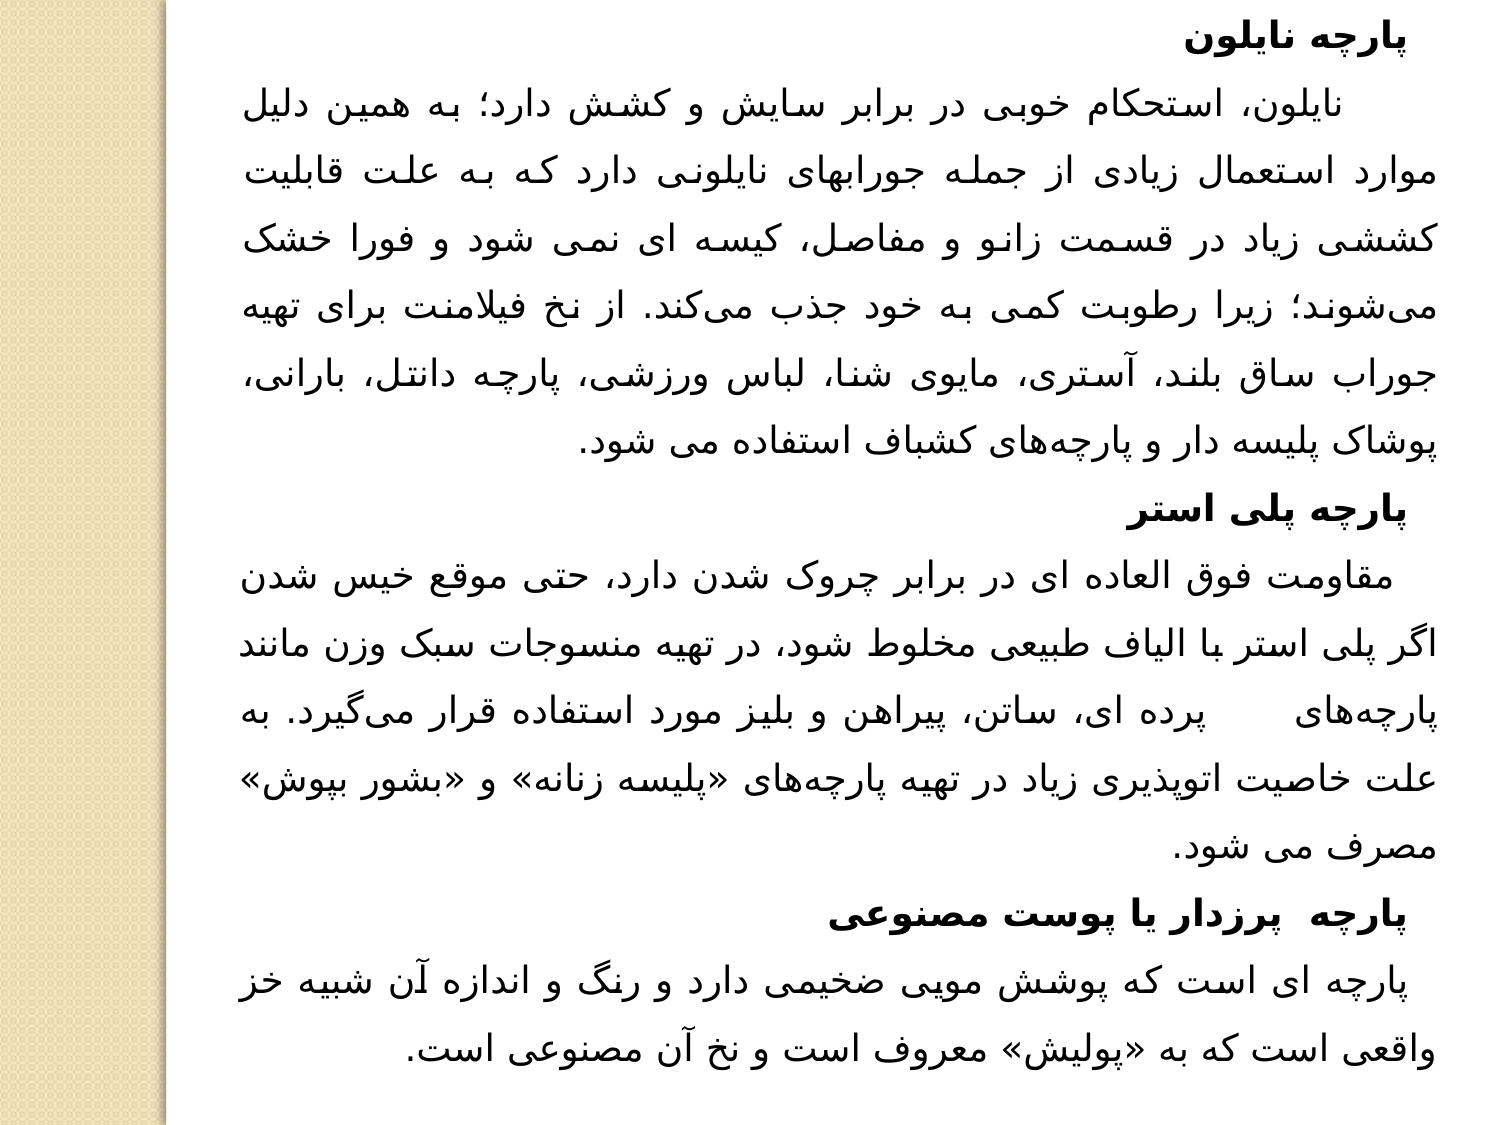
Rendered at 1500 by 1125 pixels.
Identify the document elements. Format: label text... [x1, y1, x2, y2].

text_box پارچه نایلون نایلون، استحکام خوبی در برابر سایش و کشش دارد؛ به همین دلیل موارد استعمال زیادی از جمله جورابهای نایلونی دارد که به علت قابلیت کششی زیاد در قسمت زانو و مفاصل، کیسه ای نمی شود و فورا خشک می‌شوند؛ زیرا رطوبت کمی به خود جذب می‌کند. از نخ فیلامنت برای تهیه جوراب ساق بلند، آستری، مایوی شنا، لباس ورزشی، پارچه دانتل، بارانی، پوشاک پلیسه دار و پارچه‌های کشباف استفاده می شود. پارچه پلی استر مقاومت فوق العاده ای در برابر چروک شدن دارد، حتی موقع خیس شدن اگر پلی استر با الیاف طبیعی مخلوط شود، در تهیه منسوجات سبک وزن مانند پارچه‌های پرده ای، ساتن، پیراهن و بلیز مورد استفاده قرار می‌گیرد. به علت خاصیت اتوپذیری زیاد در تهیه پارچه‌های «پلیسه زنانه» و «بشور بپوش» مصرف می شود. پارچه پرزدار یا پوست مصنوعی پارچه‌ ای است که پوشش مویی ضخیمی دارد و رنگ و اندازه آن شبیه خز واقعی است که به «پولیش» معروف است و نخ آن مصنوعی است. [222, 0, 1453, 1069]
